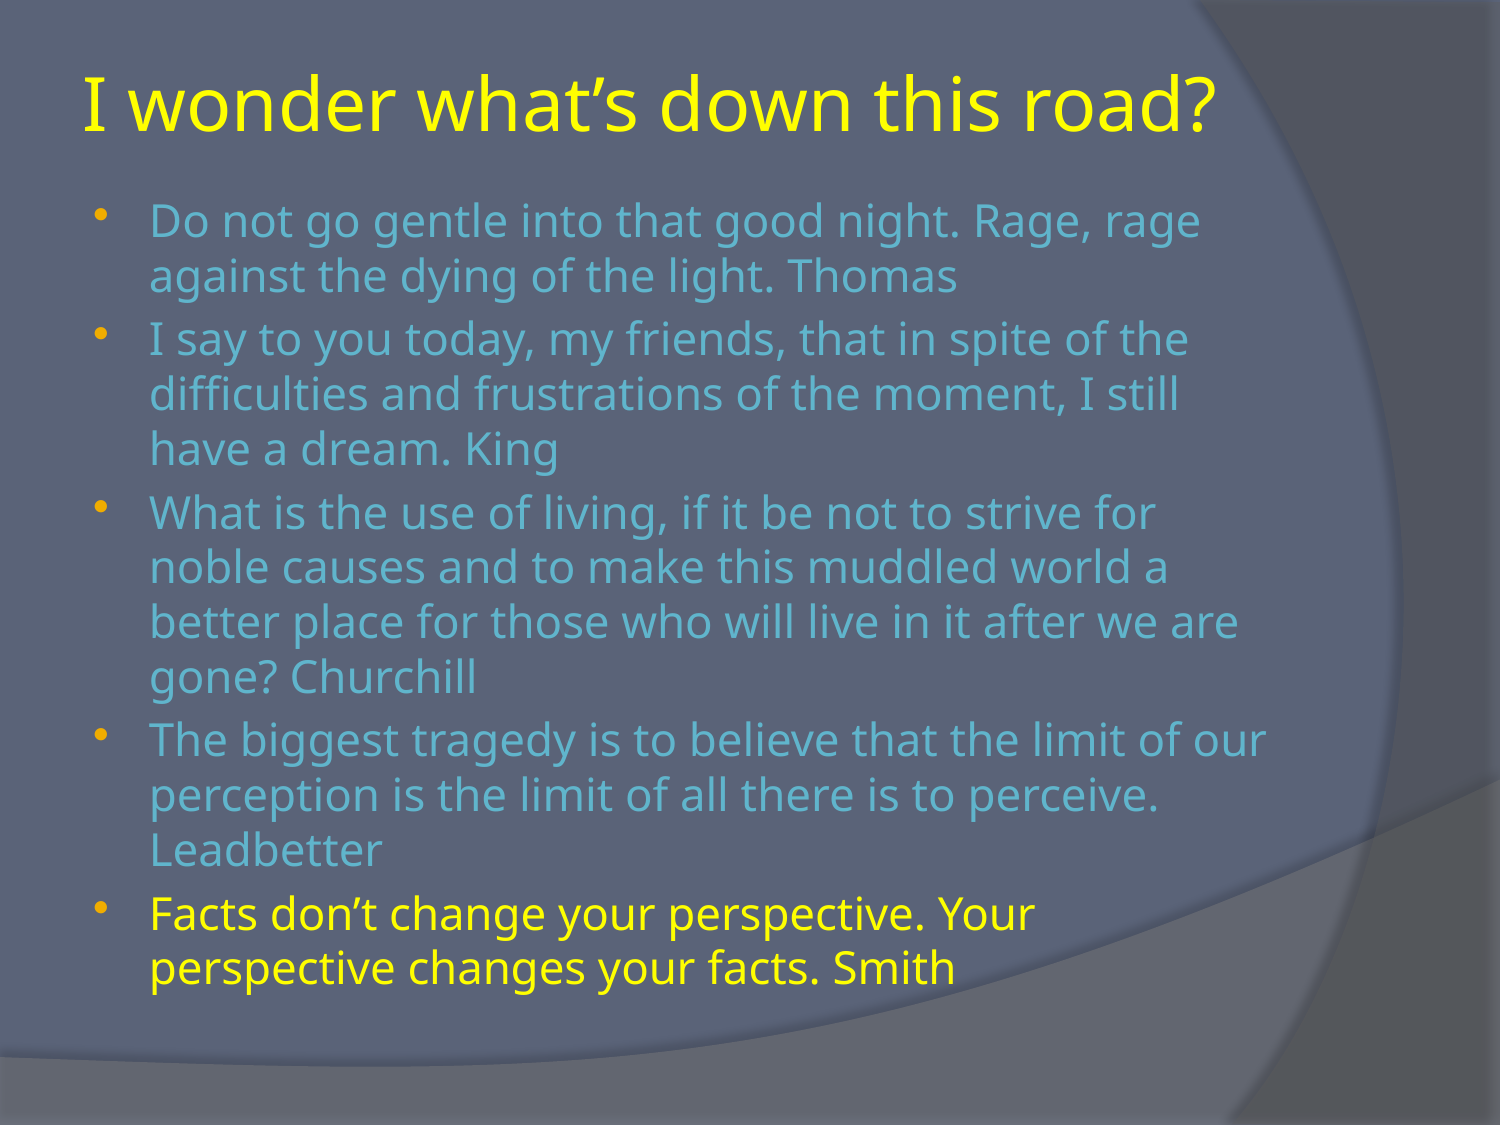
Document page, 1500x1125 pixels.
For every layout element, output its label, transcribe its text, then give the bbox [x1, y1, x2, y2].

list Do not go gentle into that good night. Rage, rage against the dying of the light. Thomas I say to you today, my friends, that in spite of the difficulties and frustrations of the moment, I still have a dream. King What is the use of living, if it be not to strive for noble causes and to make this muddled world a better place for those who will live in it after we are gone? Churchill The biggest tragedy is to believe that the limit of our perception is the limit of all there is to perceive. Leadbetter Facts don’t change your perspective. Your perspective changes your facts. Smith [75, 184, 1300, 1005]
title I wonder what’s down this road? [75, 30, 1300, 173]
